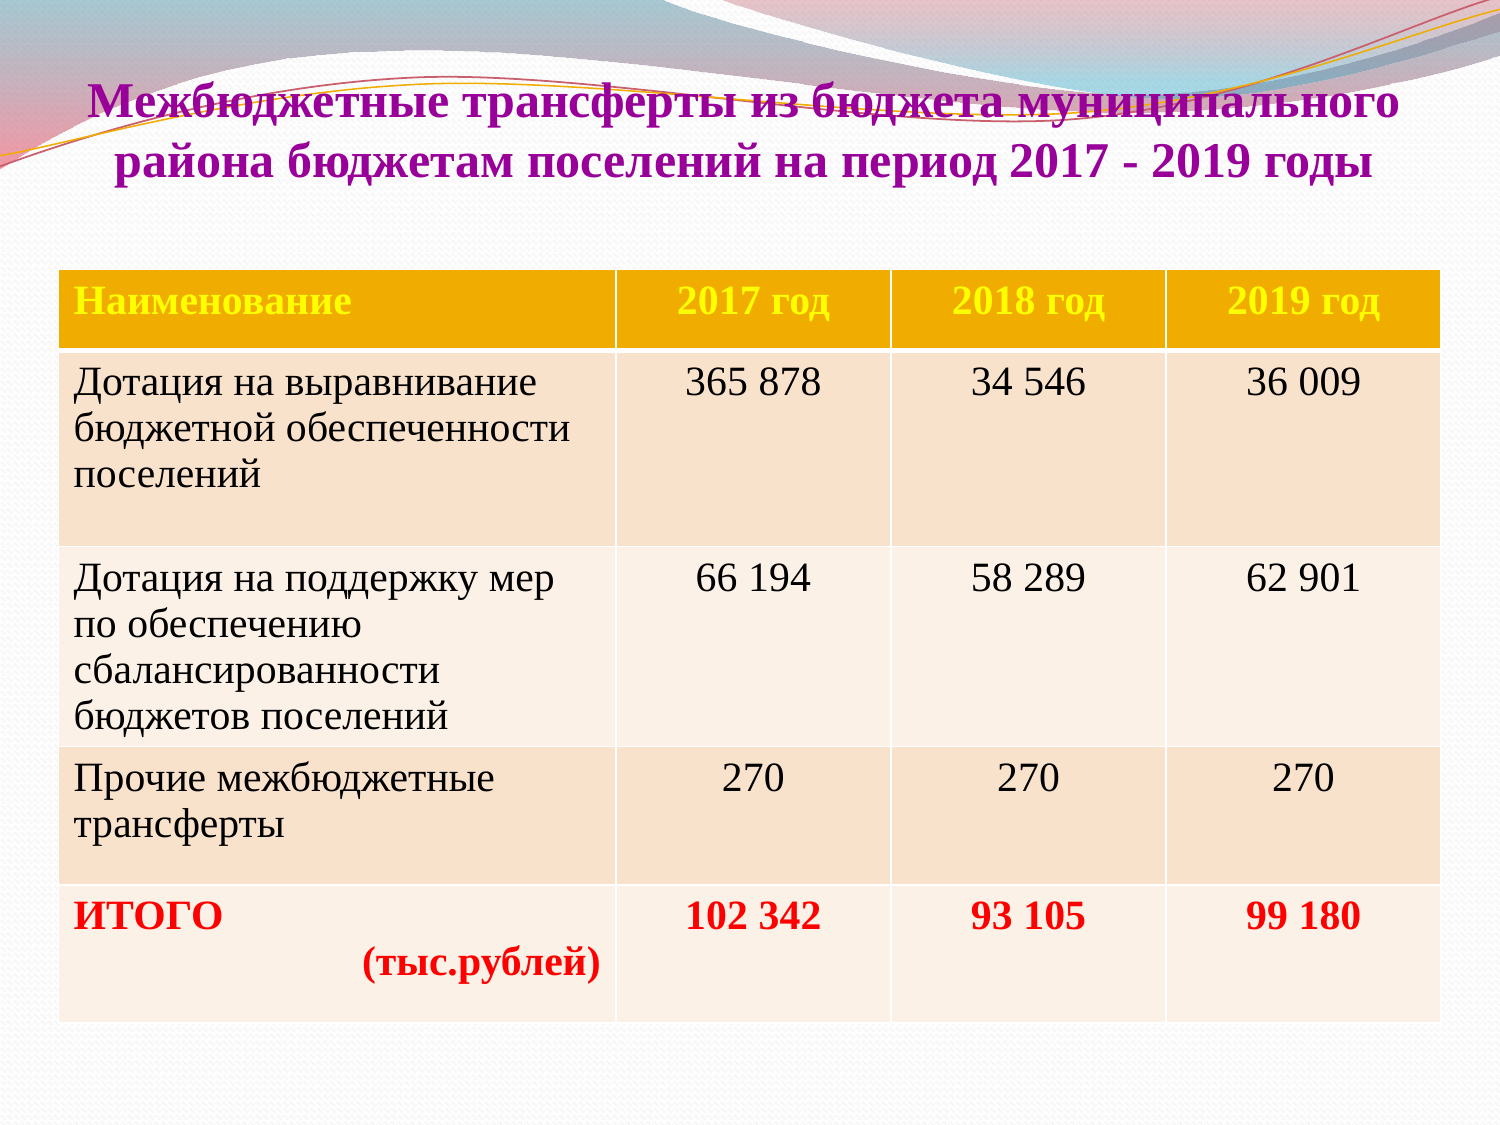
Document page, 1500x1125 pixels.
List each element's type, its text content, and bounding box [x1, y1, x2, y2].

table_cell 34 546 [892, 353, 1165, 546]
table_cell 62 901 [1167, 547, 1440, 746]
table_cell 36 009 [1167, 353, 1440, 546]
table_cell Прочие межбюджетные трансферты [59, 747, 615, 884]
table_cell 66 194 [617, 547, 890, 746]
table_header 2019 год [1167, 270, 1440, 348]
table_cell 270 [617, 747, 890, 884]
table_header 2017 год [617, 270, 890, 348]
table_cell 270 [892, 747, 1165, 884]
table_cell 270 [1167, 747, 1440, 884]
table_cell 102 342 [617, 886, 890, 1022]
table_header Наименование [59, 270, 615, 348]
table_cell 93 105 [892, 886, 1165, 1022]
table_header 2018 год [892, 270, 1165, 348]
table_cell ИТОГО (тыс.рублей) [59, 886, 615, 1022]
table_cell Дотация на выравнивание бюджетной обеспеченности поселений [59, 353, 615, 546]
table_cell Дотация на поддержку мер по обеспечению сбалансированности бюджетов поселений [59, 547, 615, 746]
table_cell 365 878 [617, 353, 890, 546]
table_cell 58 289 [892, 547, 1165, 746]
table_cell 99 180 [1167, 886, 1440, 1022]
title Межбюджетные трансферты из бюджета муниципального района бюджетам поселений на период 2017 - 2019 годы [35, 35, 1454, 188]
